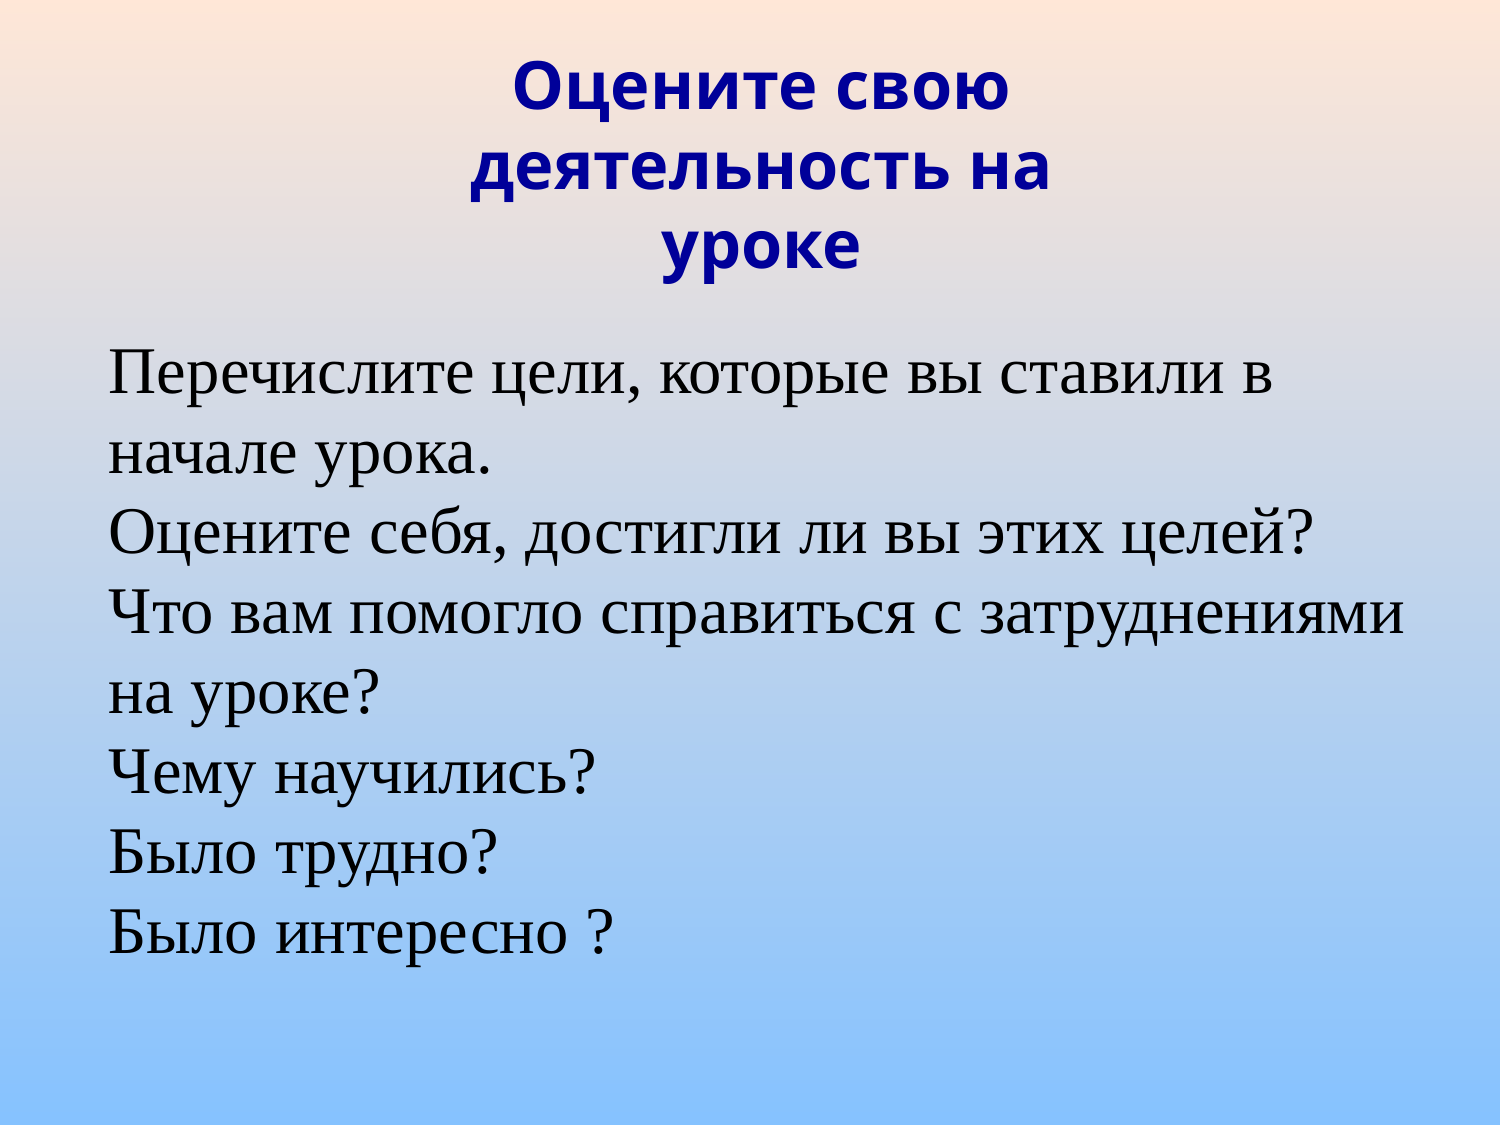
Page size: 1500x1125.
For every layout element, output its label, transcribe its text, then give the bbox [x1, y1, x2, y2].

text_box Оцените свою деятельность на уроке [445, 35, 1079, 290]
text_box Перечислите цели, которые вы ставили в начале урока. Оцените себя, достигли ли вы этих целей? Что вам помогло справиться с затруднениями на уроке? Чему научились? Было трудно? Было интересно ? [93, 319, 1465, 975]
